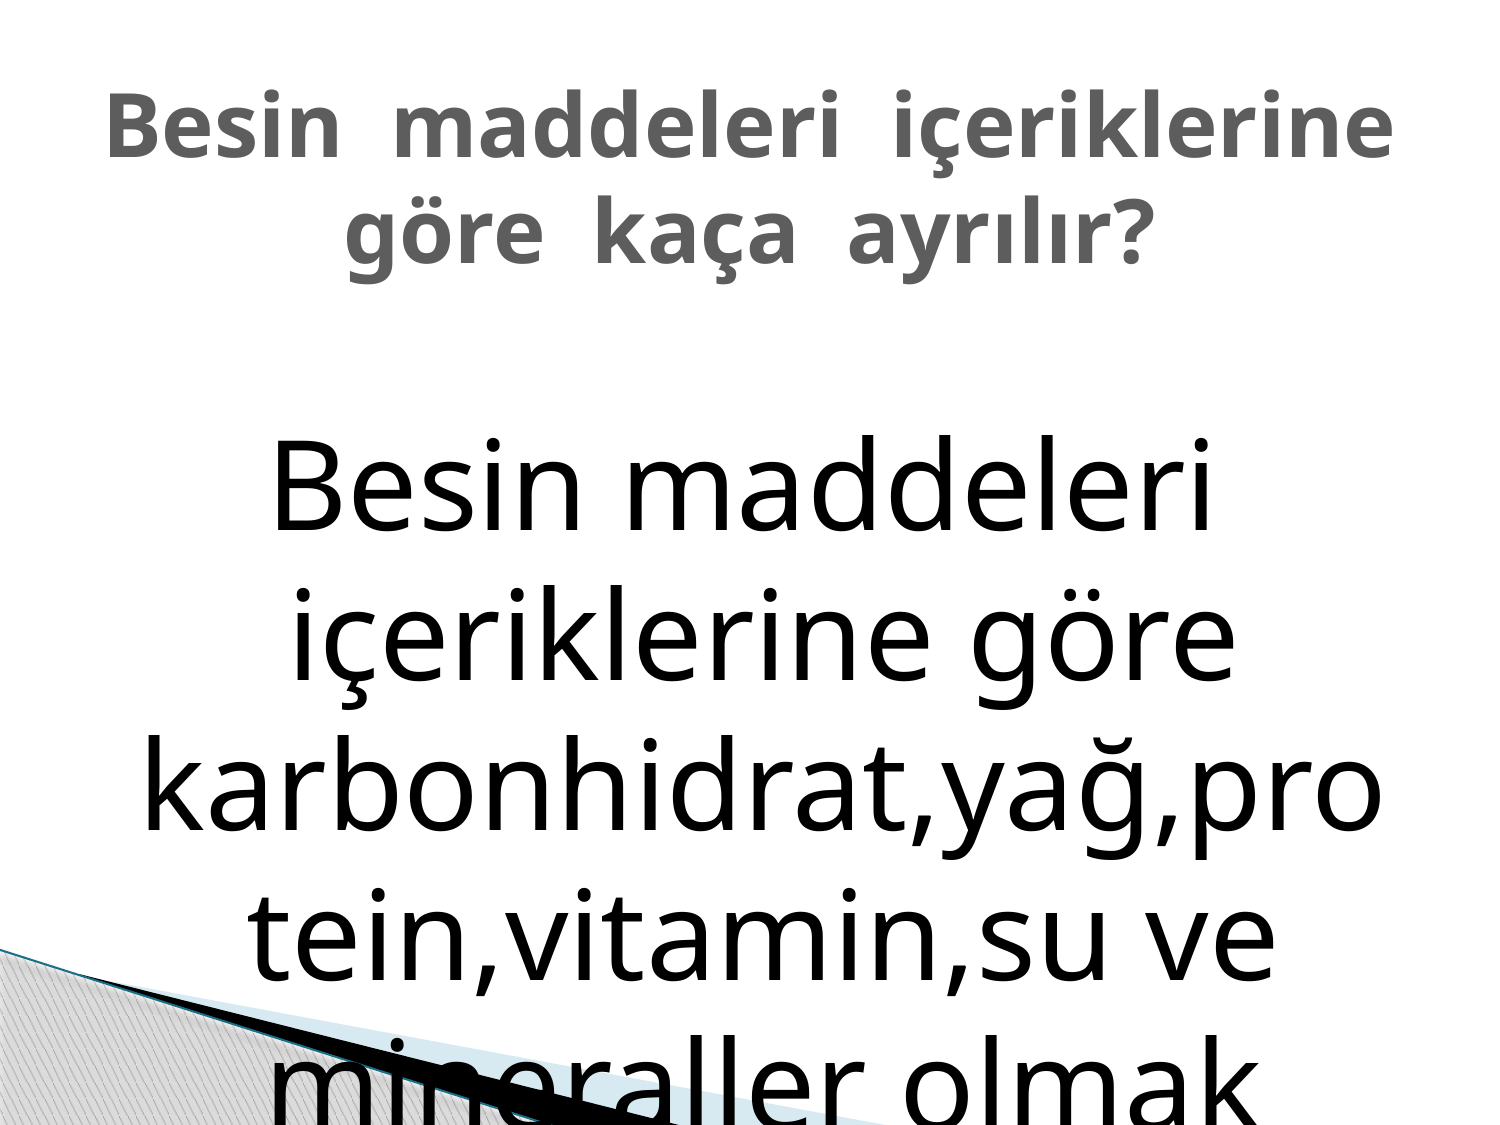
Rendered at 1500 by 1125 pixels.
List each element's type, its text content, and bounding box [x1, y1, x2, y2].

list Besin maddeleri içeriklerine göre karbonhidrat,yağ,protein,vitamin,su ve mineraller olmak üzere 6’ya ayrılır. [58, 398, 1409, 1008]
title Besin maddeleri içeriklerine göre kaça ayrılır? [75, 45, 1425, 305]
